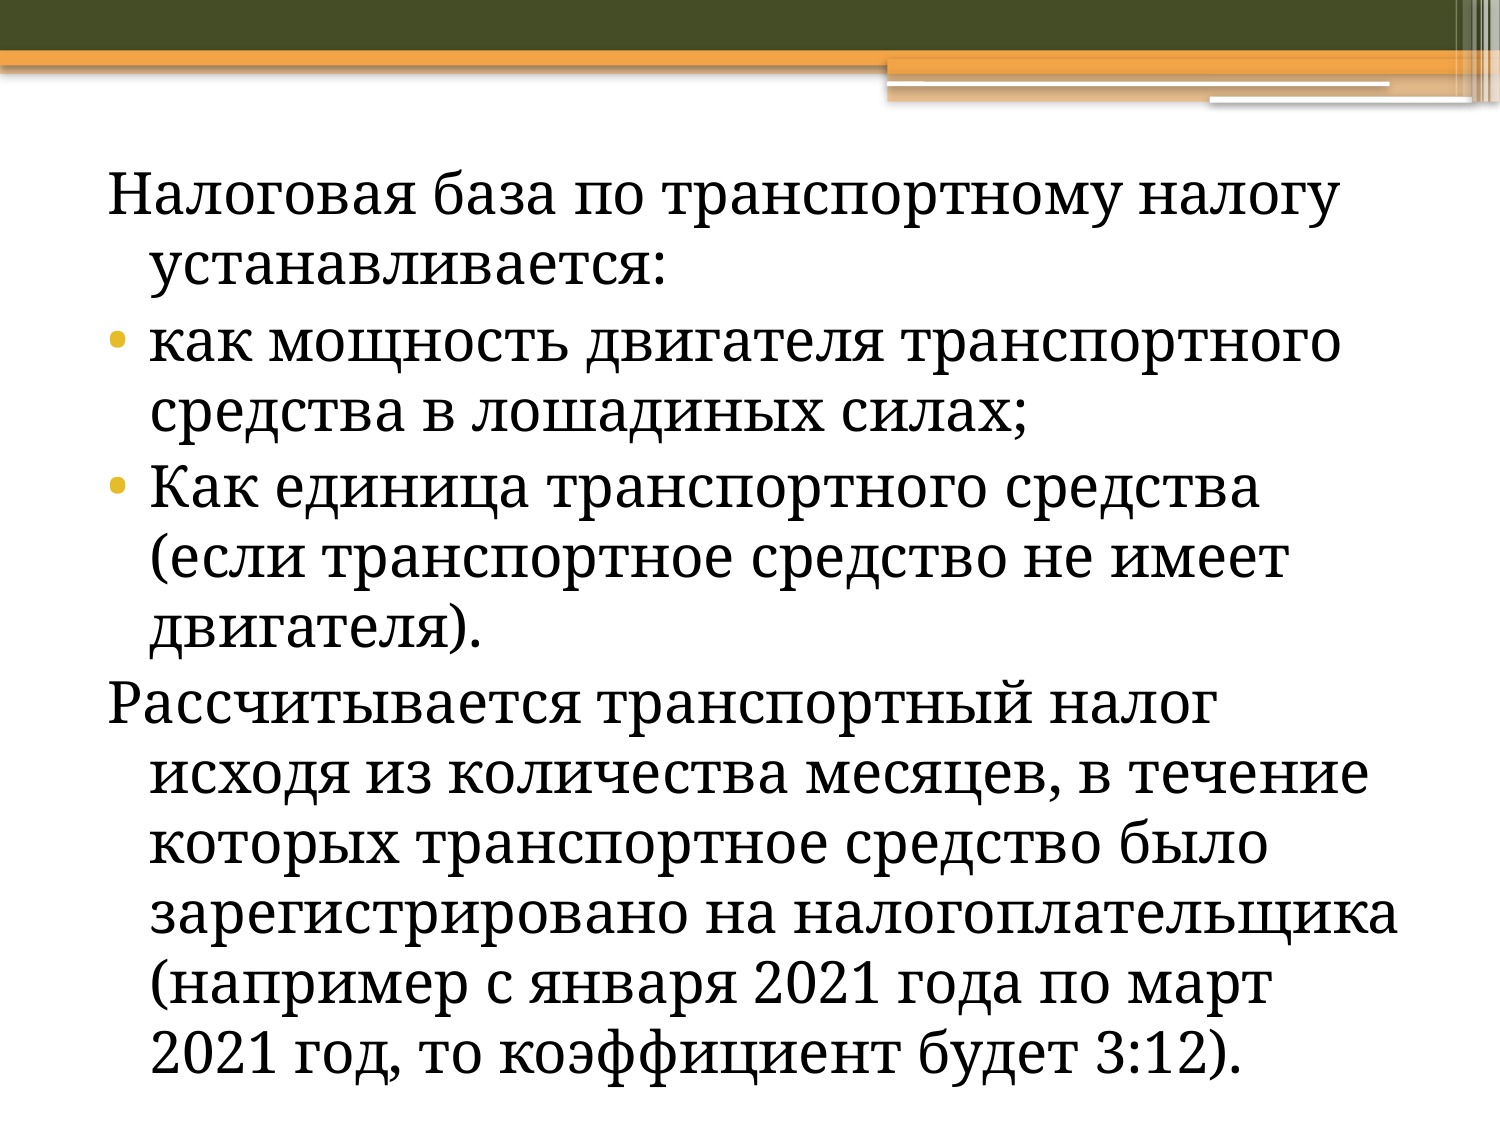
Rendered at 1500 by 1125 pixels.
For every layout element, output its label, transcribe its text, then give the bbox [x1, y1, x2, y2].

list Налоговая база по транспортному налогу устанавливается: как мощность двигателя транспортного средства в лошадиных силах; Как единица транспортного средства (если транспортное средство не имеет двигателя). Рассчитывается транспортный налог исходя из количества месяцев, в течение которых транспортное средство было зарегистрировано на налогоплательщика (например с января 2021 года по март 2021 год, то коэффициент будет 3:12). [75, 149, 1425, 1079]
